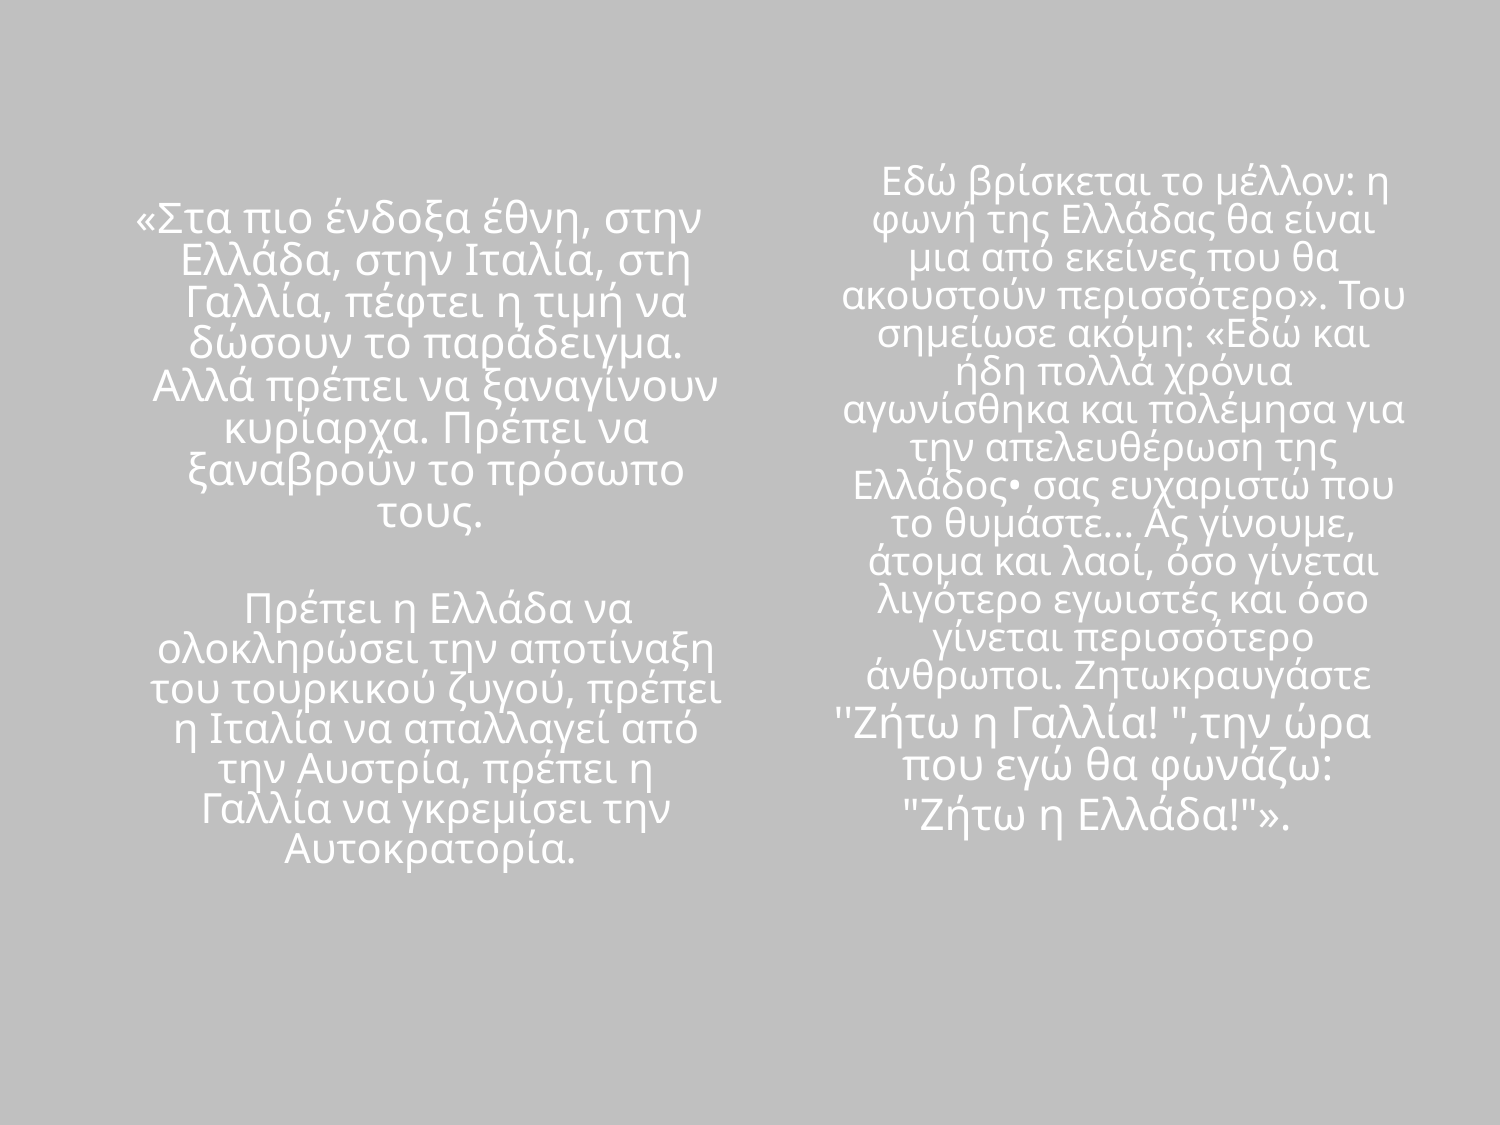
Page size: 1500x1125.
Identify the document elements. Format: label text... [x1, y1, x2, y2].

list «Στα πιο ένδοξα έθνη, στην Ελλάδα, στην Ιταλία, στη Γαλλία, πέφτει η τιμή να δώσουν το παράδειγμα. Αλλά πρέπει να ξαναγίνουν κυρίαρχα. Πρέπει να ξαναβρούν το πρόσωπο τους. Πρέπει η Ελλάδα να ολοκληρώσει την αποτίναξη του τουρκικού ζυγού, πρέπει η Ιταλία να απαλλαγεί από την Αυστρία, πρέπει η Γαλλία να γκρεμίσει την Αυτοκρατορία. [74, 113, 738, 986]
list Εδώ βρίσκεται το μέλλον: η φωνή της Ελλάδας θα είναι μια από εκείνες που θα ακουστούν περισσότερο». Του σημείωσε ακόμη: «Εδώ και ήδη πολλά χρόνια αγωνίσθηκα και πολέμησα για την απελευθέρωση της Ελλάδος• σας ευχαριστώ που το θυμάστε... Ας γίνουμε, άτομα και λαοί, όσο γίνεται λιγότερο εγωιστές και όσο γίνεται περισσότερο άνθρωποι. Ζητωκραυγάστε ''Ζήτω η Γαλλία! ",την ώρα που εγώ θα φωνάζω: "Ζήτω η Ελλάδα!"». [762, 101, 1426, 986]
